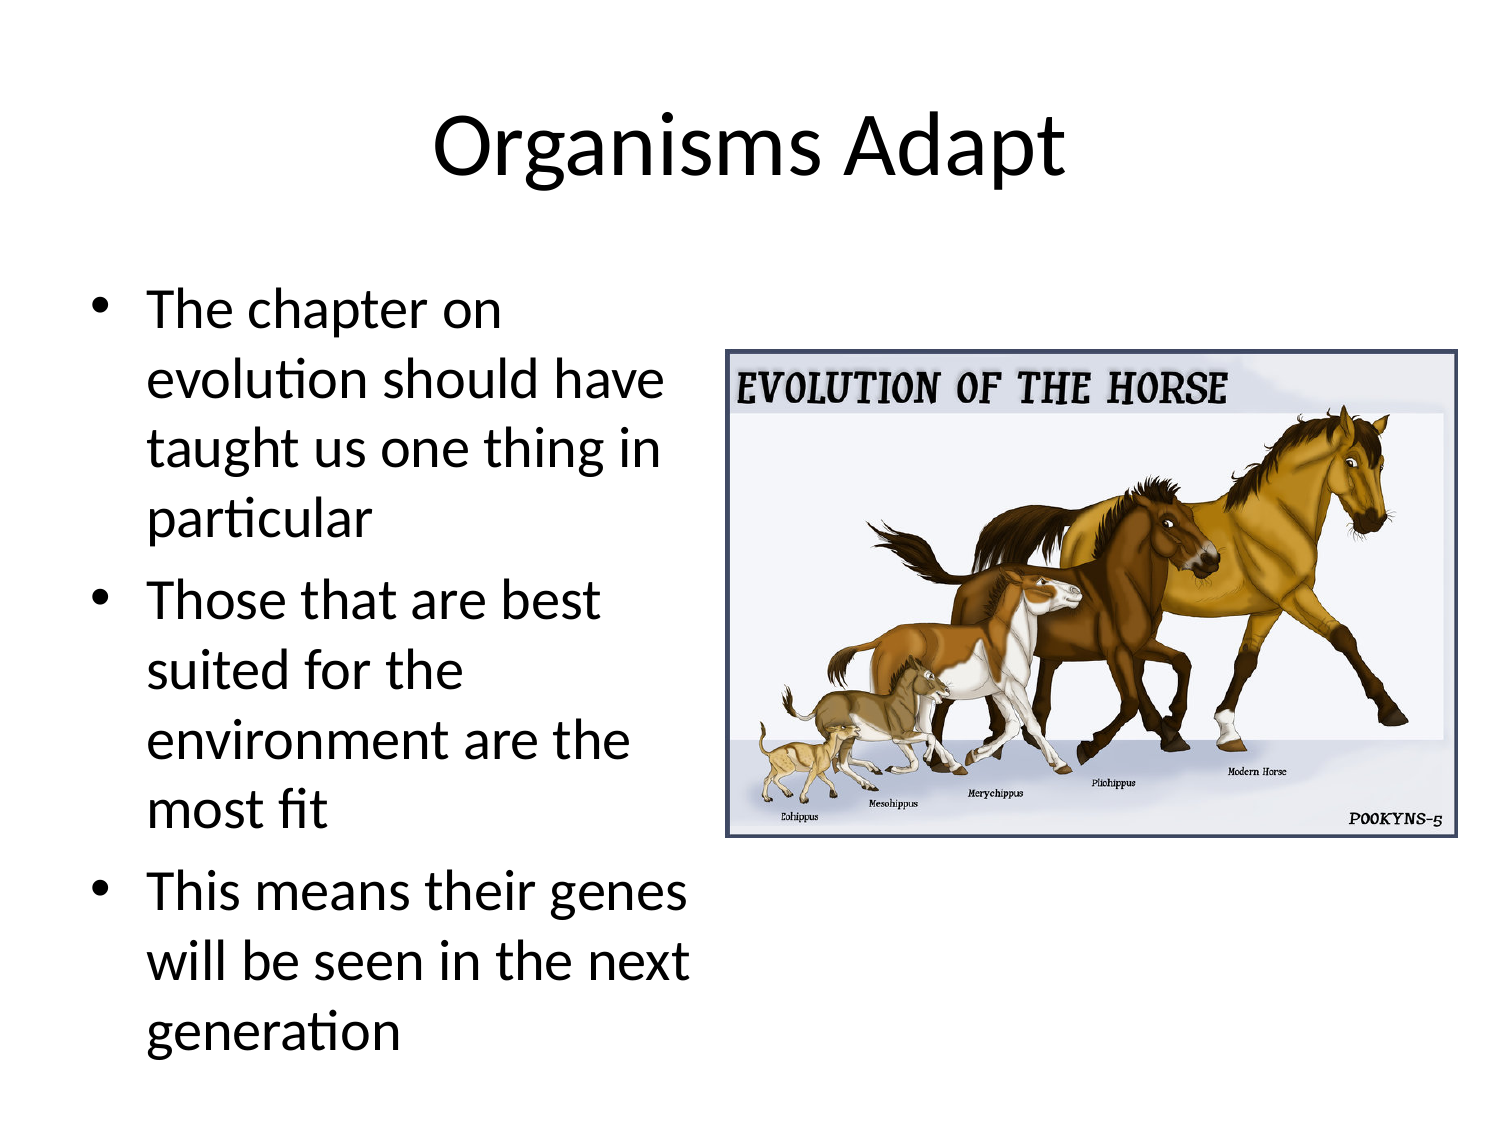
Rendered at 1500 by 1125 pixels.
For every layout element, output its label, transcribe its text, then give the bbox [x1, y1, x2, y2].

title Organisms Adapt [75, 45, 1425, 233]
list The chapter on evolution should have taught us one thing in particular Those that are best suited for the environment are the most fit This means their genes will be seen in the next generation [75, 262, 738, 1075]
picture [724, 349, 1458, 838]
